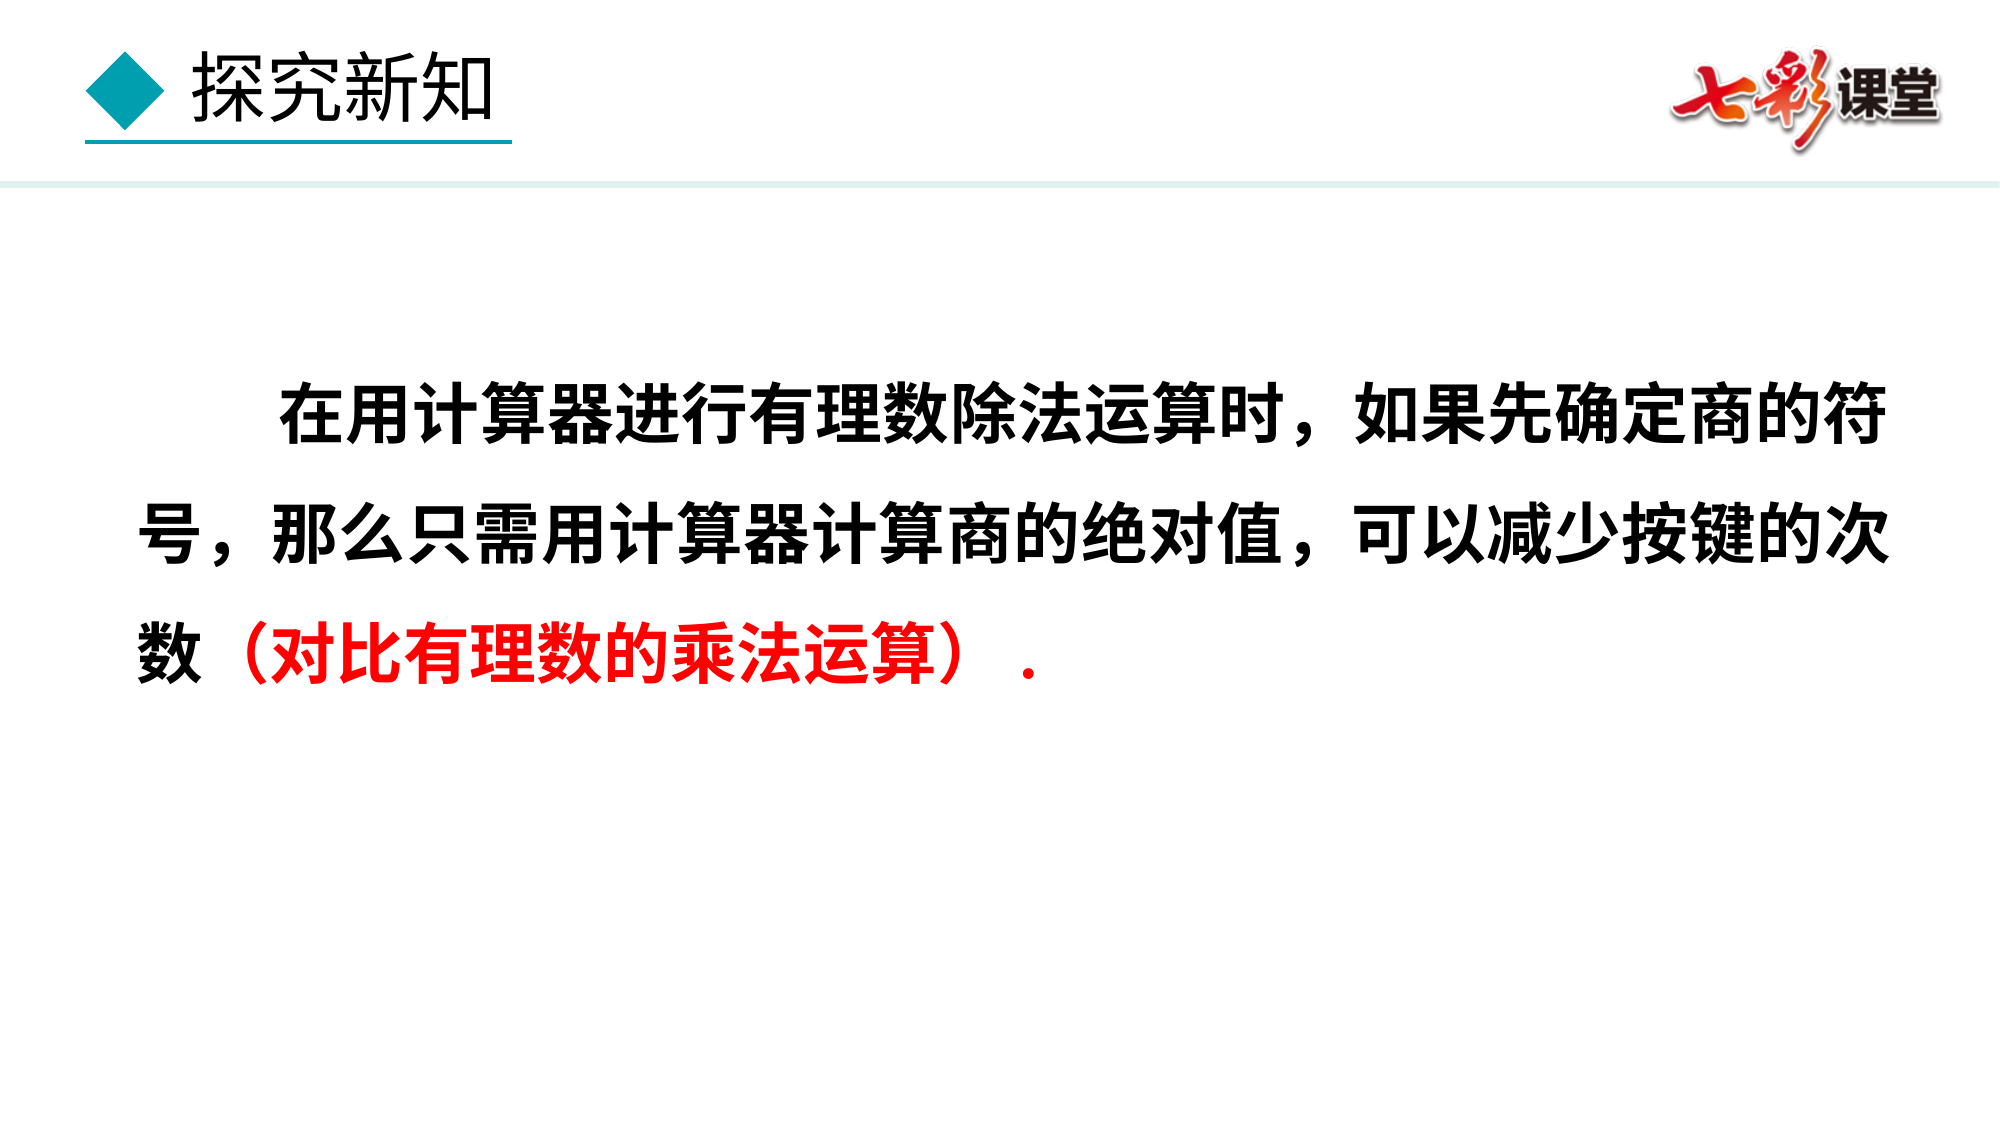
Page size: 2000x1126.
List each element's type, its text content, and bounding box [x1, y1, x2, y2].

text_box 在用计算器进行有理数除法运算时，如果先确定商的符号，那么只需用计算器计算商的绝对值，可以减少按键的次数（对比有理数的乘法运算）. [116, 321, 1912, 702]
picture [1666, 42, 1948, 157]
